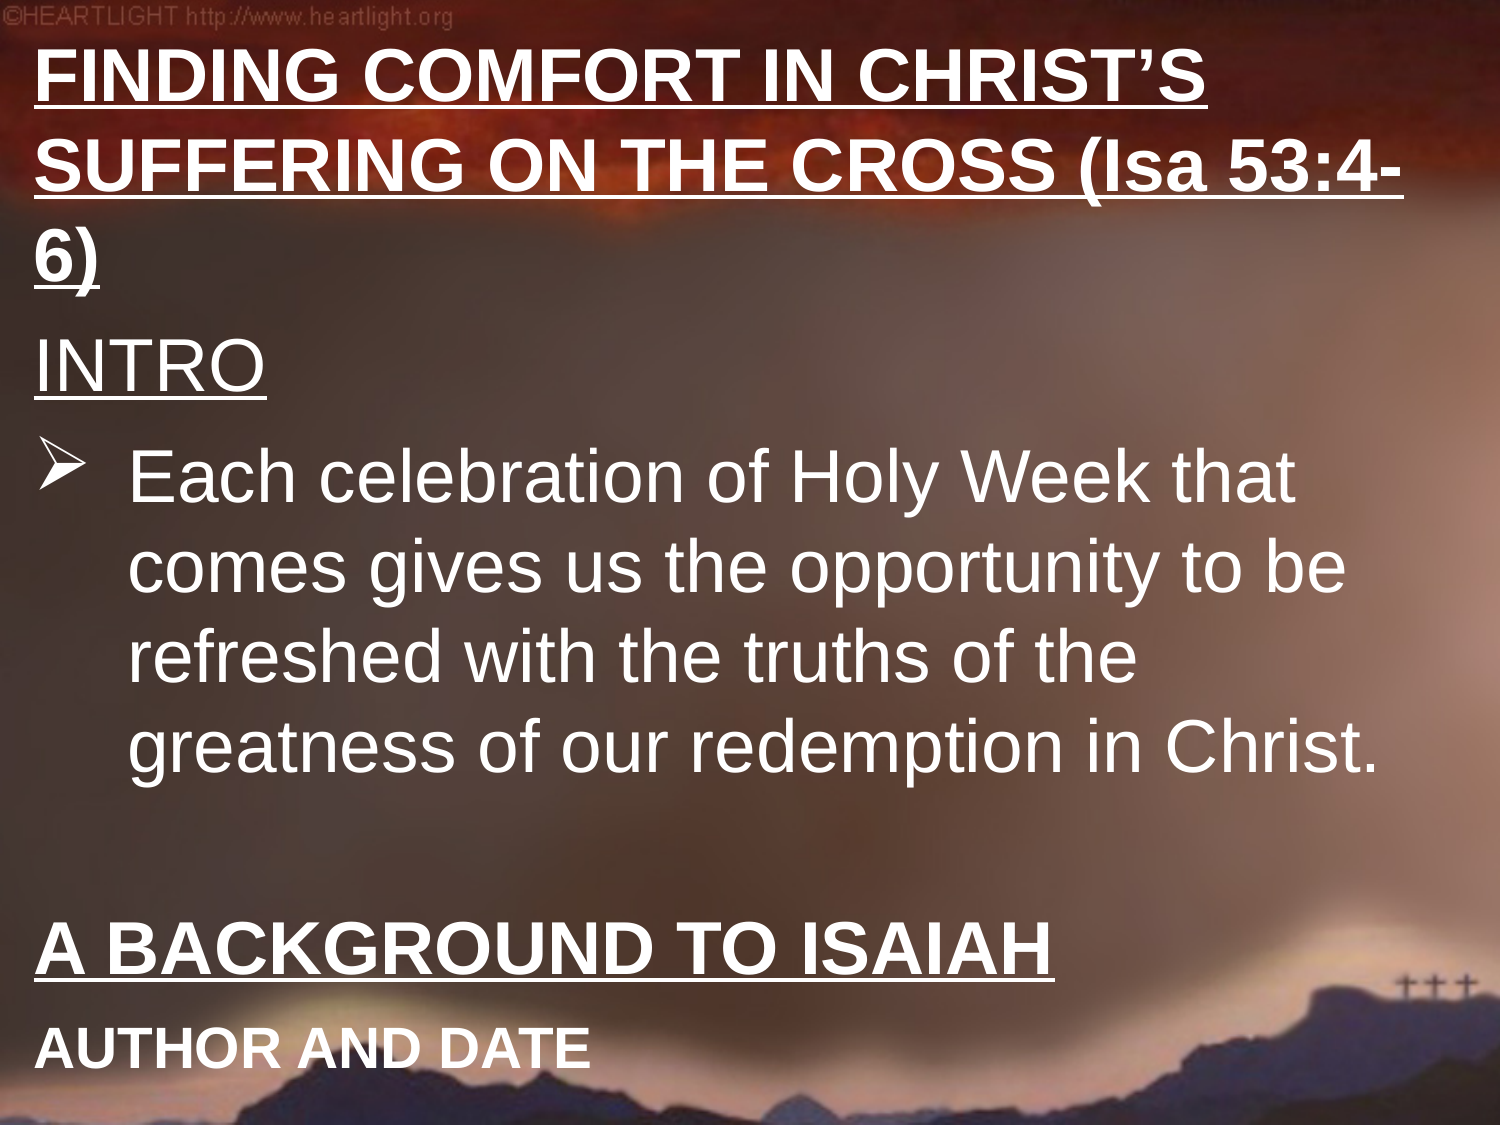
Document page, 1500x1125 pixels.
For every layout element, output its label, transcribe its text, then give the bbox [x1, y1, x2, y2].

subtitle FINDING COMFORT IN CHRIST’S SUFFERING ON THE CROSS (Isa 53:4-6) INTRO Each celebration of Holy Week that comes gives us the opportunity to be refreshed with the truths of the greatness of our redemption in Christ. A BACKGROUND TO ISAIAH Author and Date [18, 18, 1477, 1104]
picture [0, 0, 1500, 1125]
